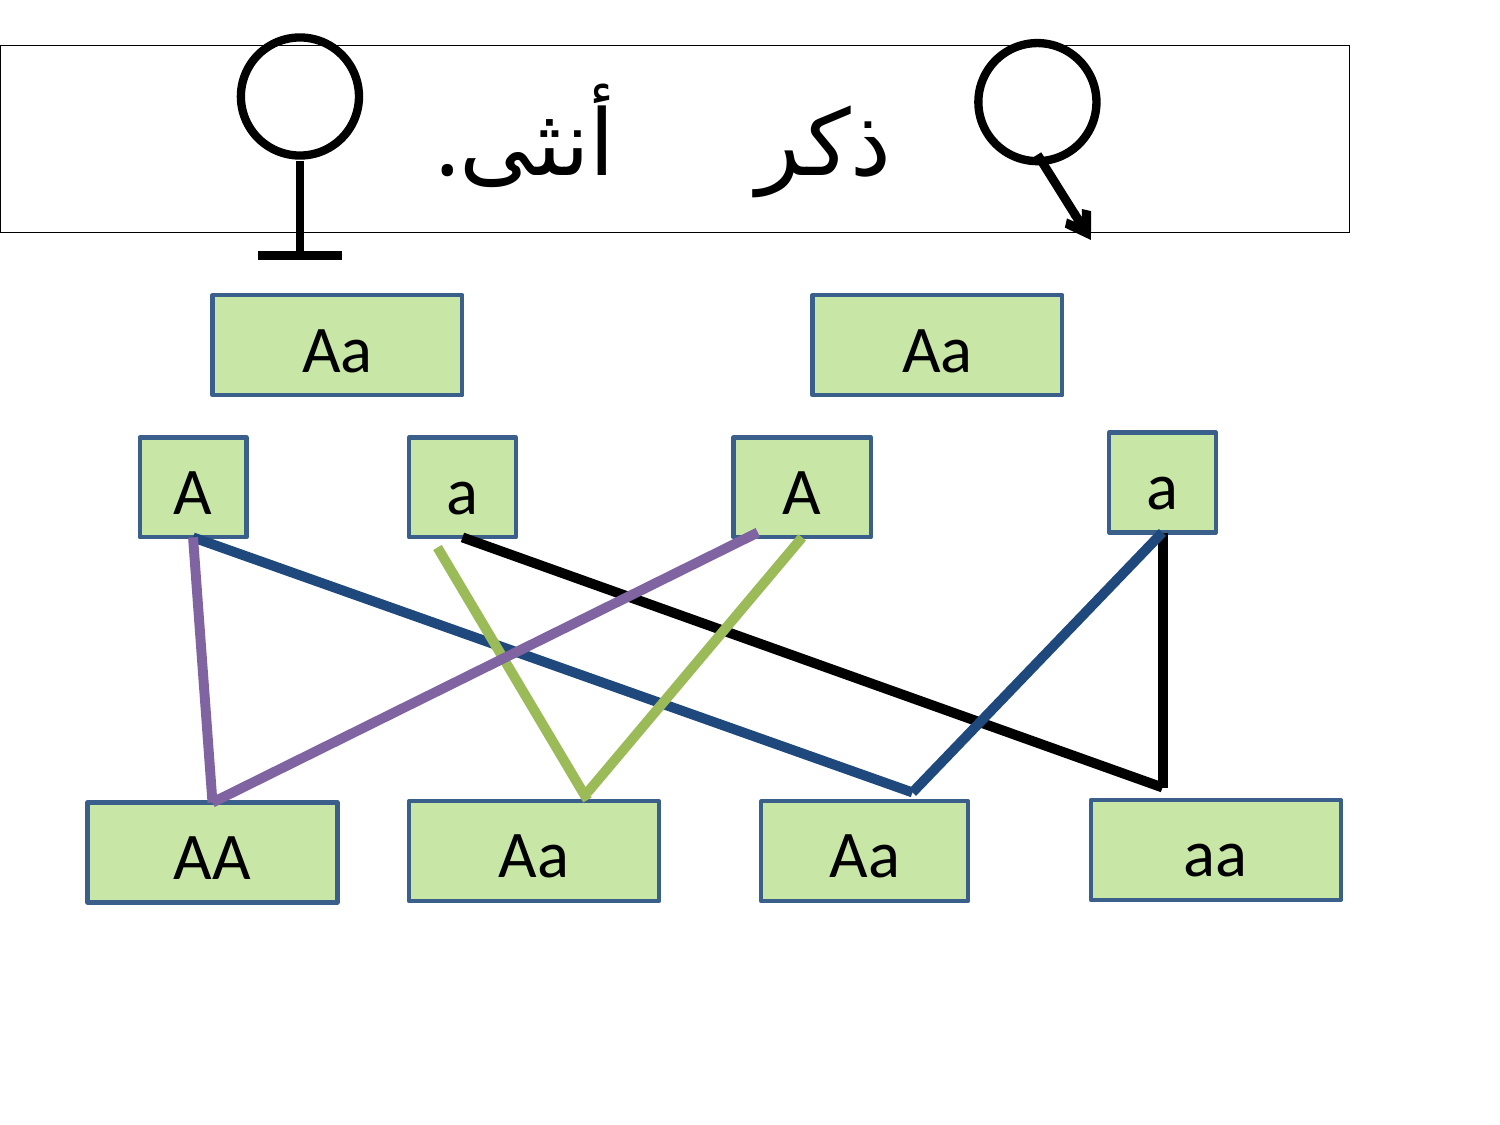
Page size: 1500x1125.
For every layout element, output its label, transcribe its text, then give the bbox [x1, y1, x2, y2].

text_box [912, 532, 1163, 793]
title ذكر أنثى. [0, 45, 1032, 233]
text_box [212, 532, 758, 803]
text_box A [138, 435, 249, 539]
text_box Aa [759, 802, 970, 903]
text_box aa [1089, 798, 1343, 902]
text_box [976, 40, 1099, 163]
text_box Aa [810, 293, 1064, 397]
text_box Aa [210, 293, 464, 397]
text_box a [1107, 430, 1218, 535]
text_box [1037, 154, 1092, 241]
title ذكر أنثى. [1062, 45, 1350, 233]
text_box A [731, 435, 873, 534]
text_box [238, 35, 362, 158]
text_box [804, 537, 913, 793]
text_box AA [85, 800, 340, 905]
text_box a [407, 435, 518, 530]
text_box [192, 537, 213, 803]
text_box Aa [407, 810, 661, 903]
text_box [762, 537, 803, 793]
